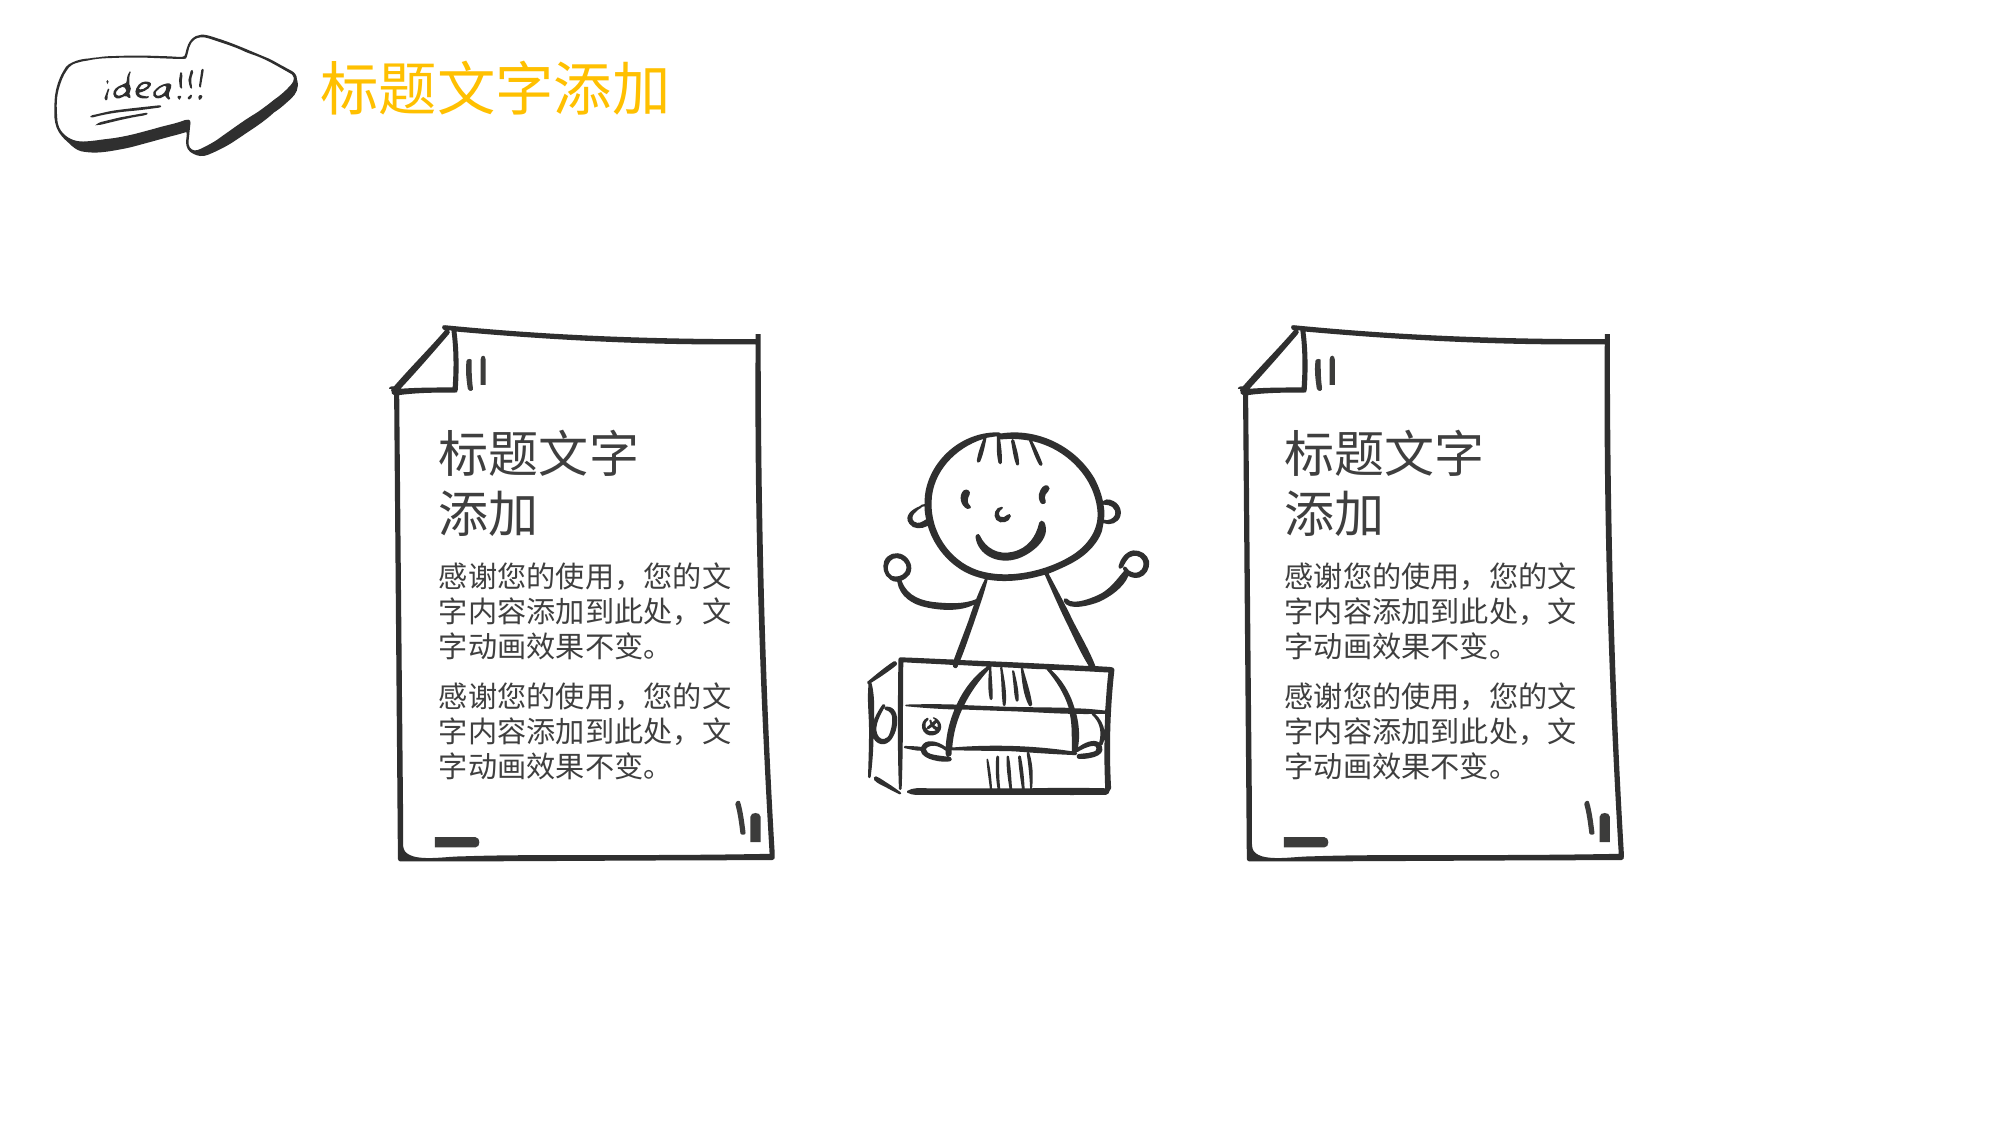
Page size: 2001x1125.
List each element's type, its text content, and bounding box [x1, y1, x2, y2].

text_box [1237, 323, 1624, 862]
text_box [54, 34, 298, 157]
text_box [866, 427, 1151, 796]
text_box 标题文字添加 [306, 44, 749, 130]
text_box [389, 323, 775, 862]
